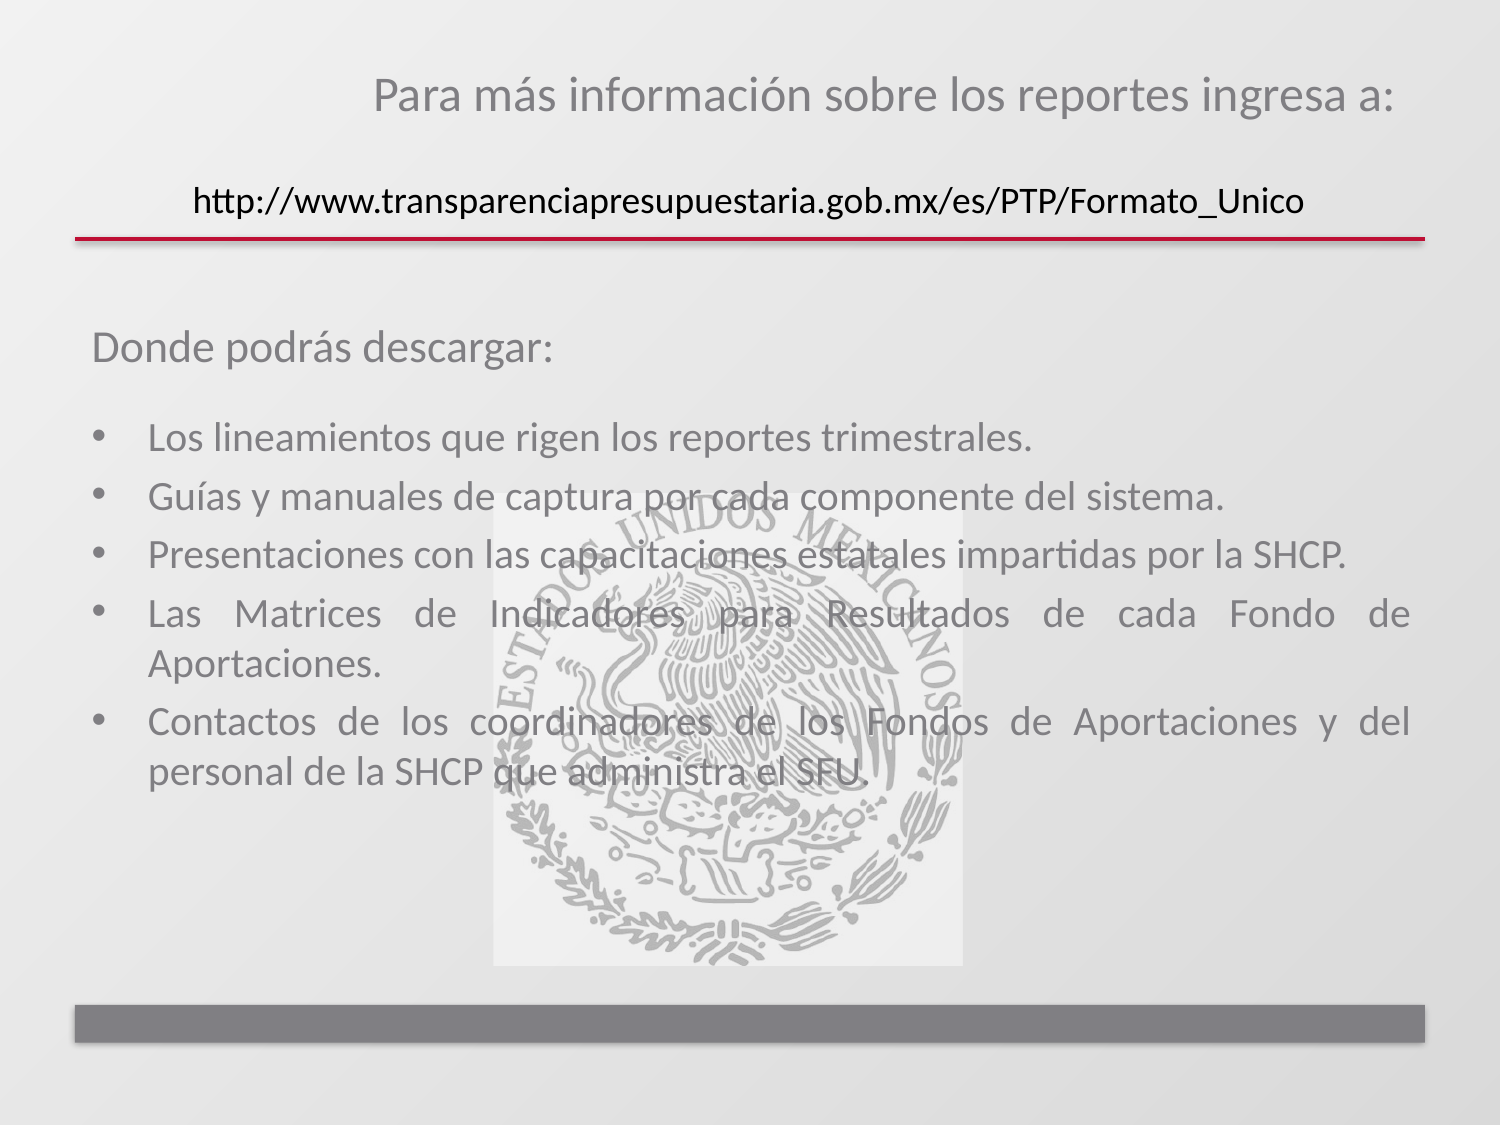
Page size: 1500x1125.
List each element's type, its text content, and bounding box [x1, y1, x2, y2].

title Para más información sobre los reportes ingresa a: [73, 30, 1424, 152]
list Donde podrás descargar: Los lineamientos que rigen los reportes trimestrales. Guías y manuales de captura por cada componente del sistema. Presentaciones con las capacitaciones estatales impartidas por la SHCP. Las Matrices de Indicadores para Resultados de cada Fondo de Aportaciones. Contactos de los coordinadores de los Fondos de Aportaciones y del personal de la SHCP que administra el SFU. [76, 308, 1427, 1125]
text_box http://www.transparenciapresupuestaria.gob.mx/es/PTP/Formato_Unico [43, 168, 1455, 229]
